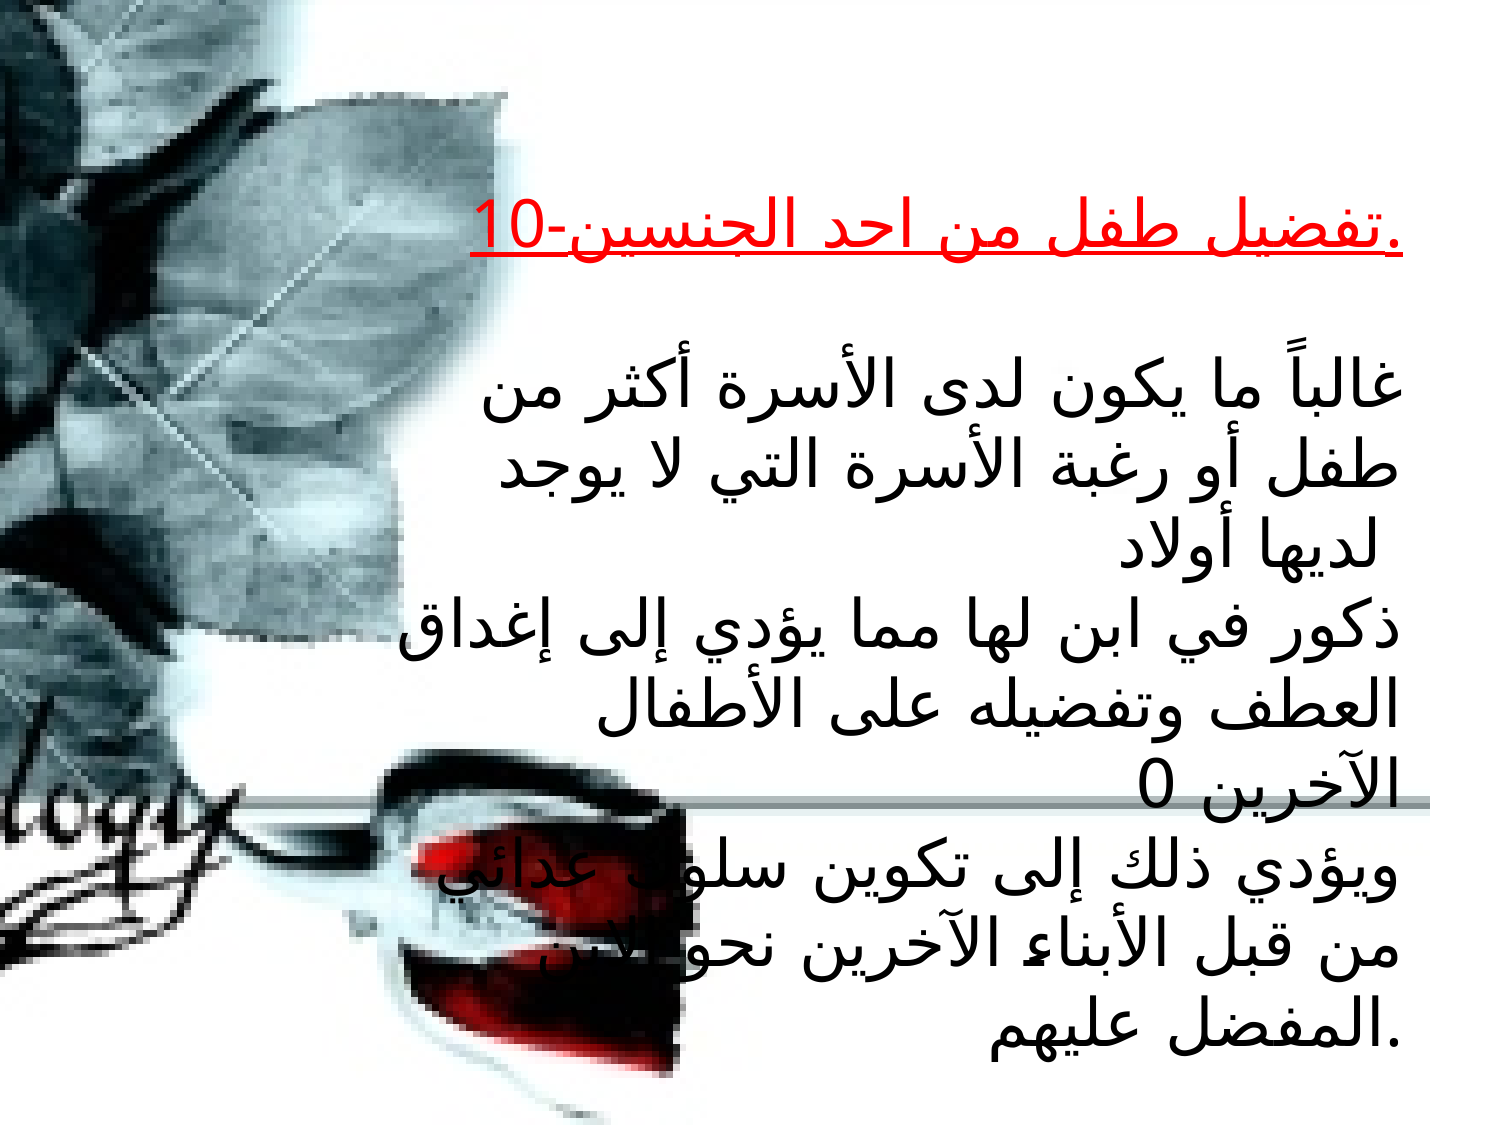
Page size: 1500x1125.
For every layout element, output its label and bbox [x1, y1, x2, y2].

list [0, 0, 1430, 1125]
